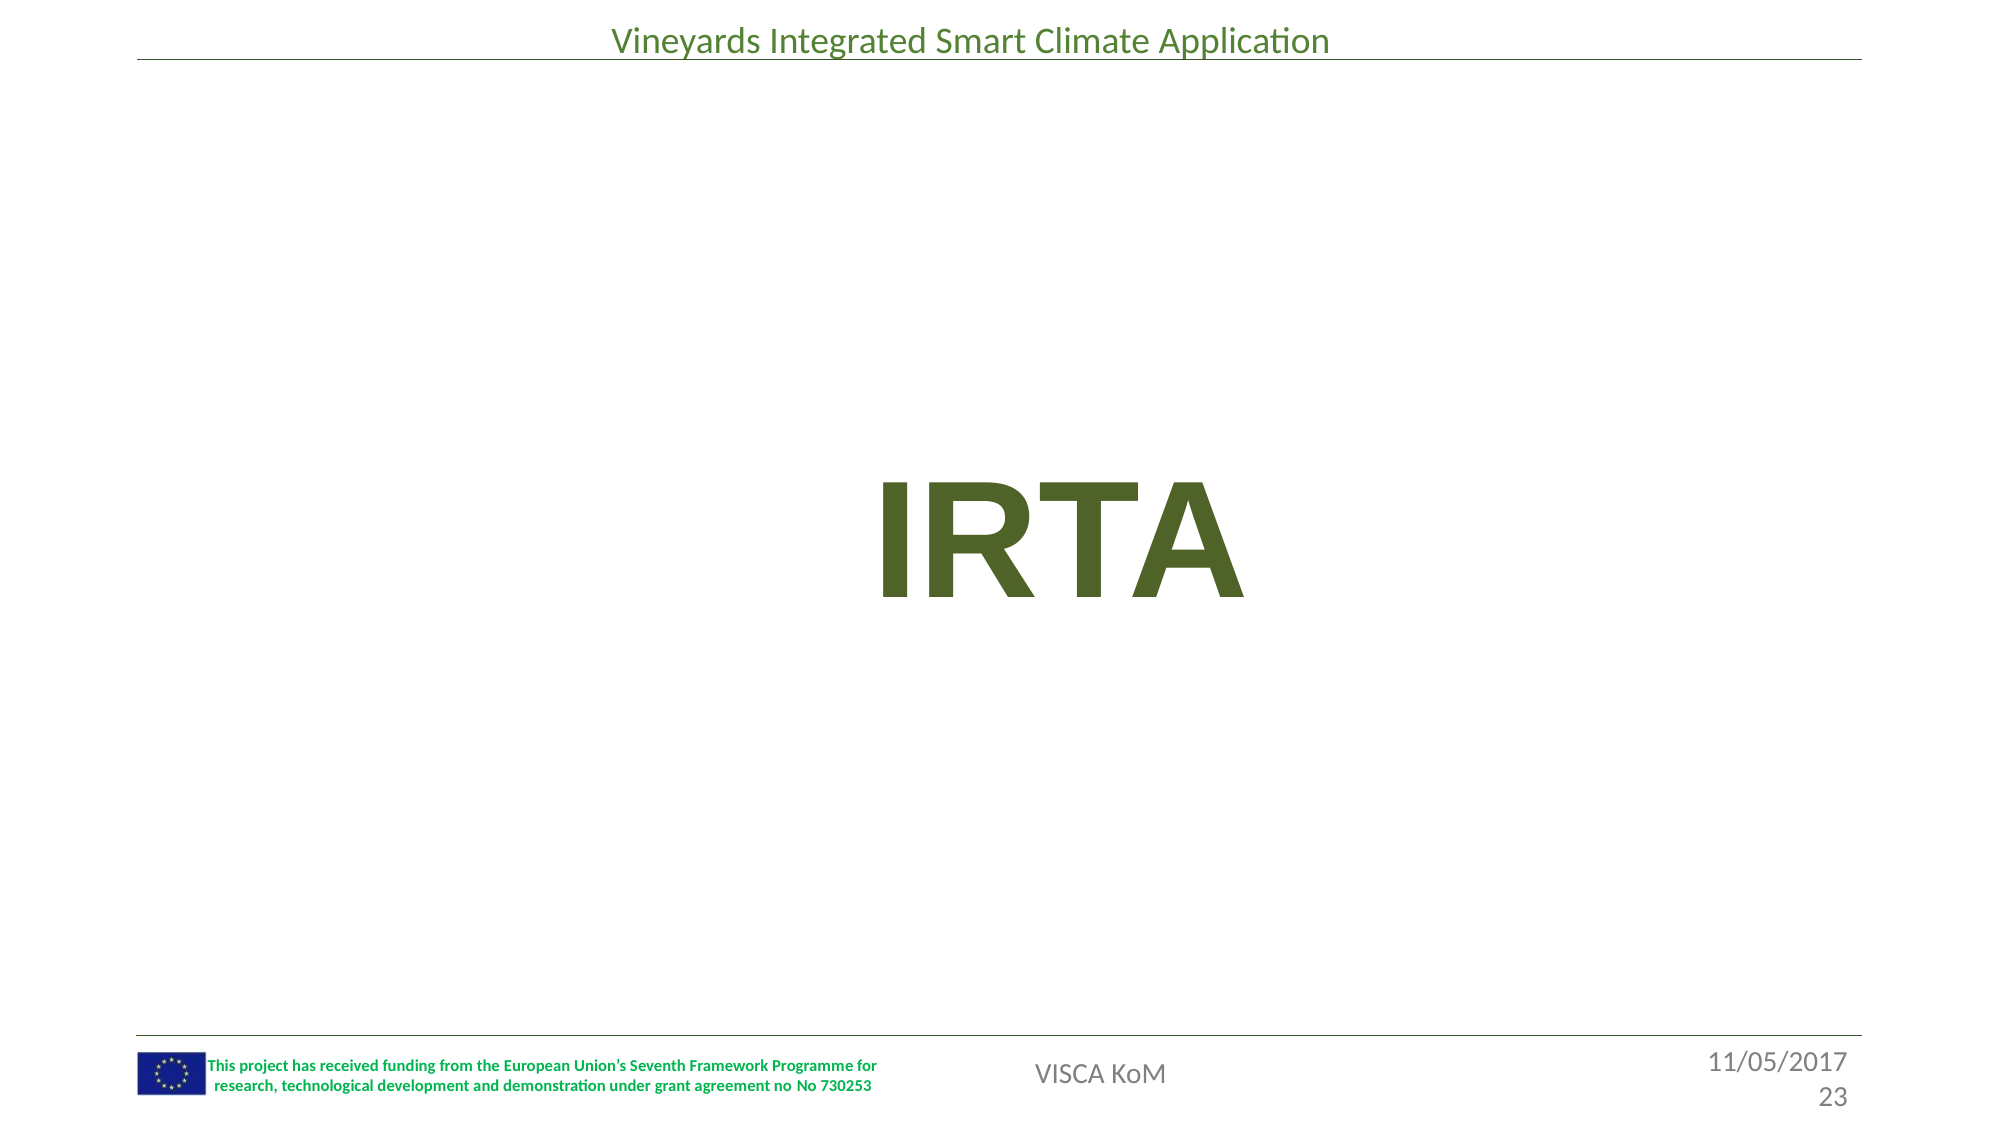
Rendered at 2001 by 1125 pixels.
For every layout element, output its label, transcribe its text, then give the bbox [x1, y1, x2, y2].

picture [136, 1051, 207, 1096]
text_box IRTA [486, 423, 1635, 638]
